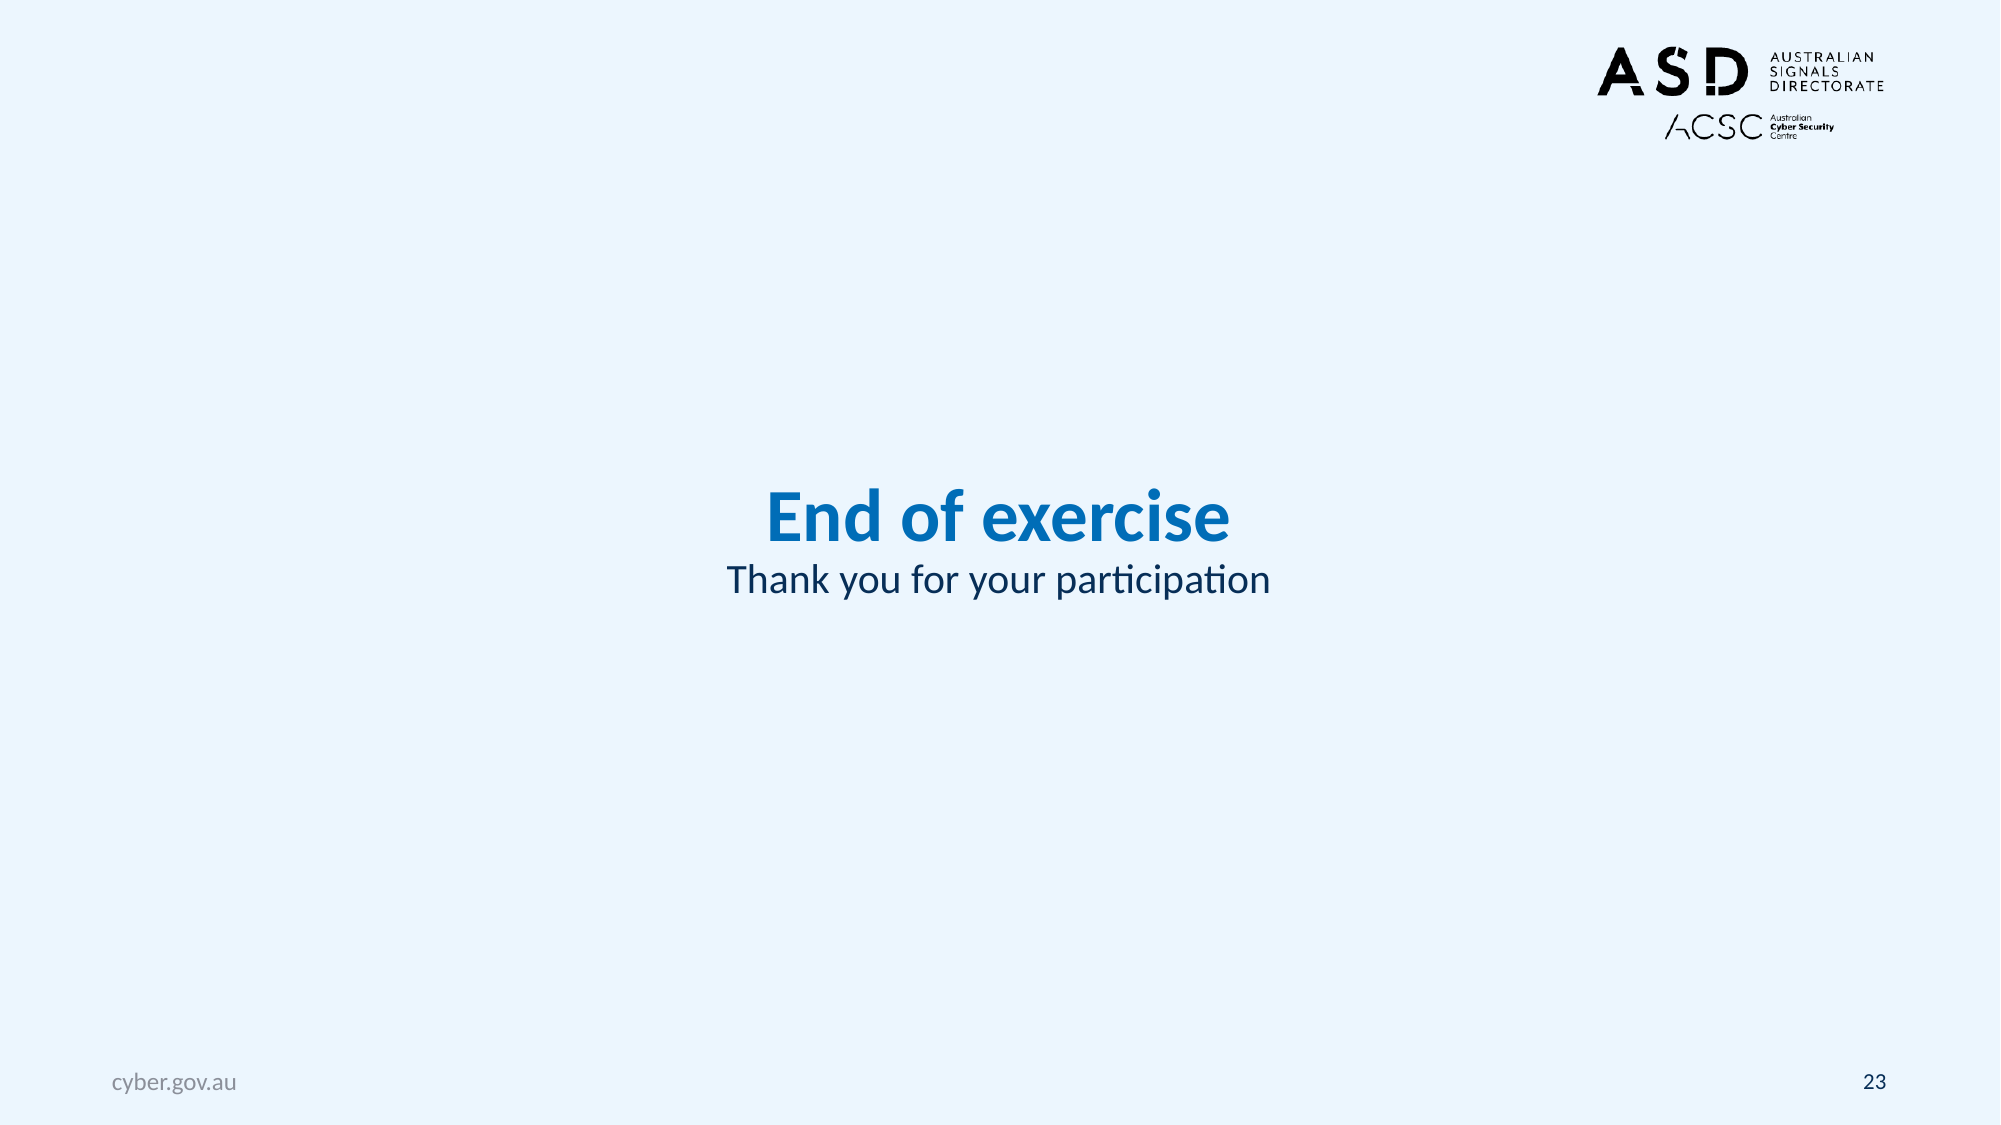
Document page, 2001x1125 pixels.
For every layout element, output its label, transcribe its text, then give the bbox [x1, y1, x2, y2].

title End of exercise Thank you for your participation [96, 207, 1902, 873]
slide_number 23 [1799, 1050, 1902, 1111]
picture [1566, 0, 1919, 178]
footer cyber.gov.au [96, 1050, 265, 1111]
